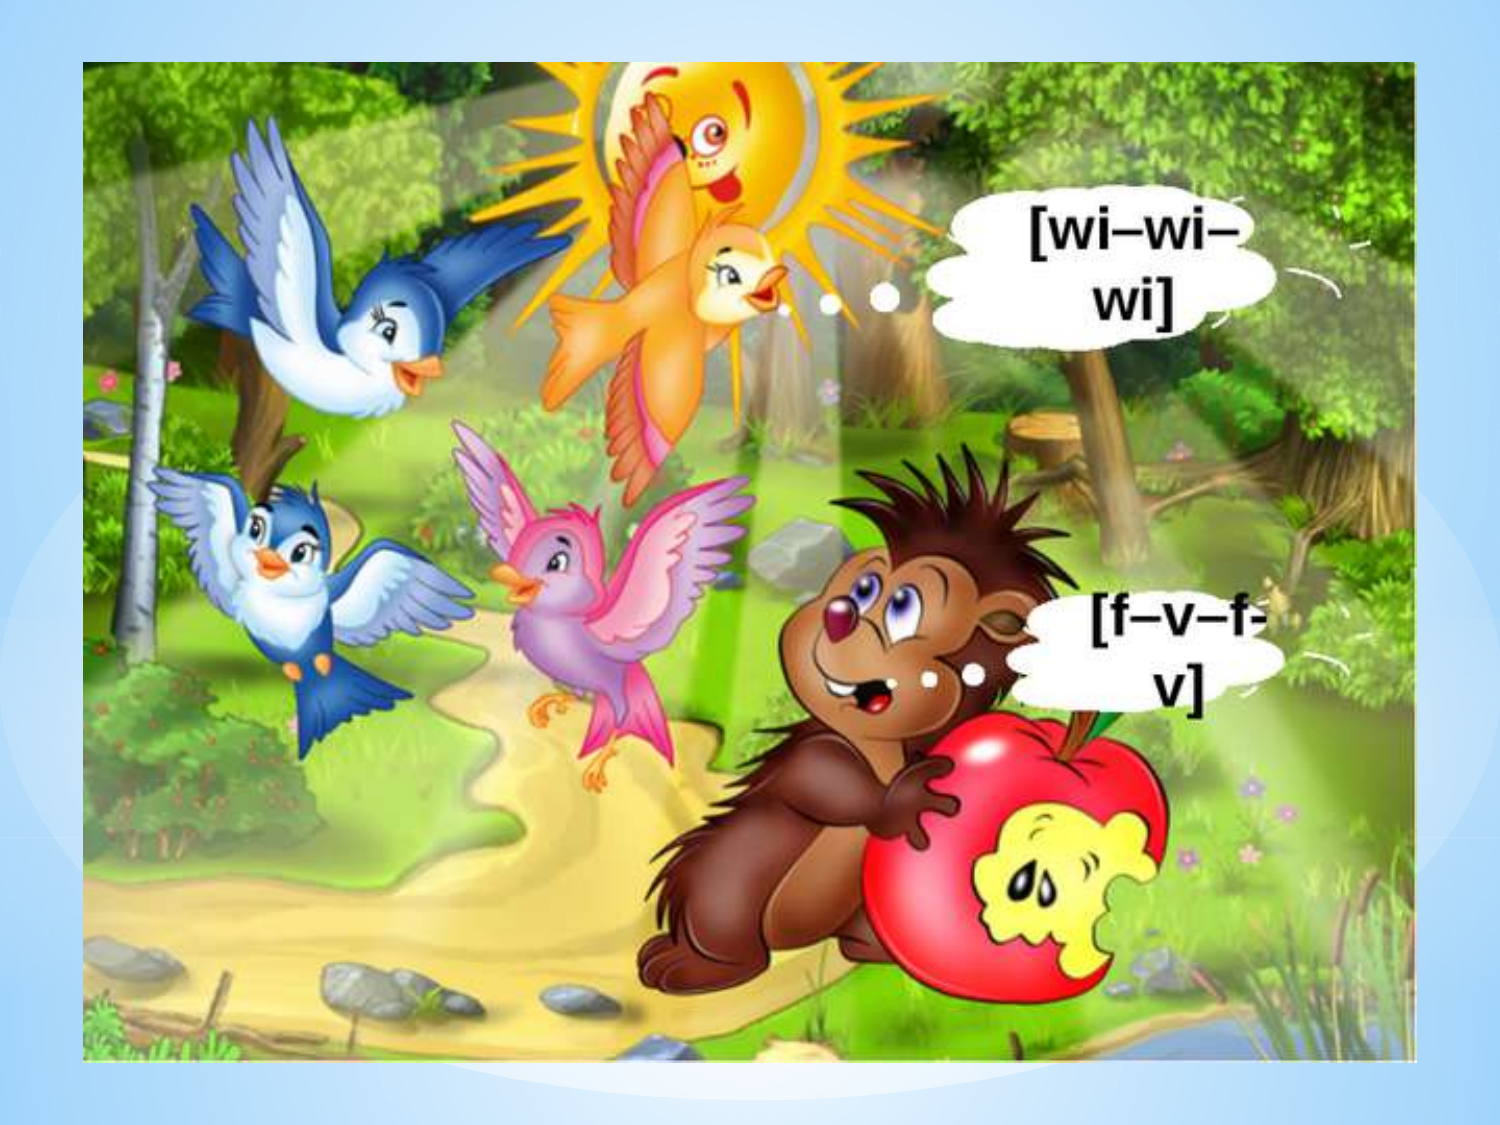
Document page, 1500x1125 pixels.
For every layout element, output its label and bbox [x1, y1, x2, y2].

picture [83, 62, 1417, 1063]
